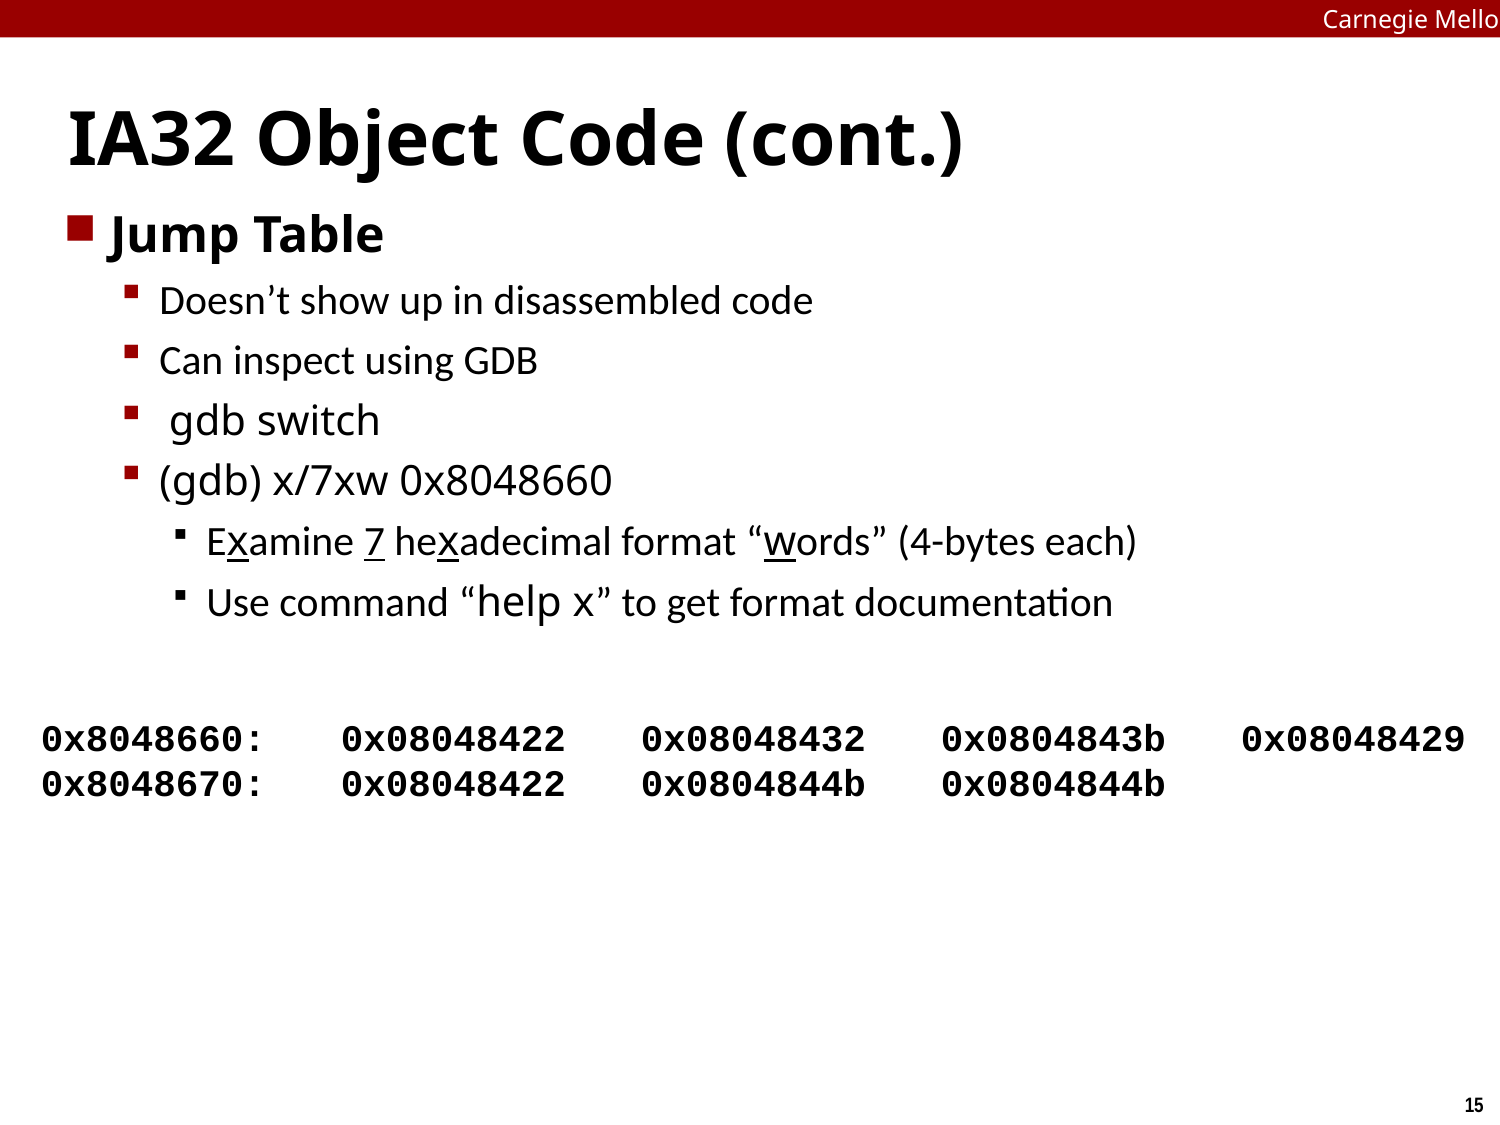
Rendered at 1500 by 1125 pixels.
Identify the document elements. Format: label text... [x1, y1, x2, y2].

text_box 0x8048660: 0x08048422 0x08048432 0x0804843b 0x08048429 0x8048670: 0x08048422 0x0804844b 0x0804844b [25, 706, 1481, 812]
list Jump Table Doesn’t show up in disassembled code Can inspect using GDB gdb switch (gdb) x/7xw 0x8048660 Examine 7 hexadecimal format “words” (4-bytes each) Use command “help x” to get format documentation [62, 195, 1438, 651]
text_box Carnegie Mellon [1322, 3, 1500, 33]
title IA32 Object Code (cont.) [62, 41, 1438, 195]
text_box [0, 0, 1500, 38]
